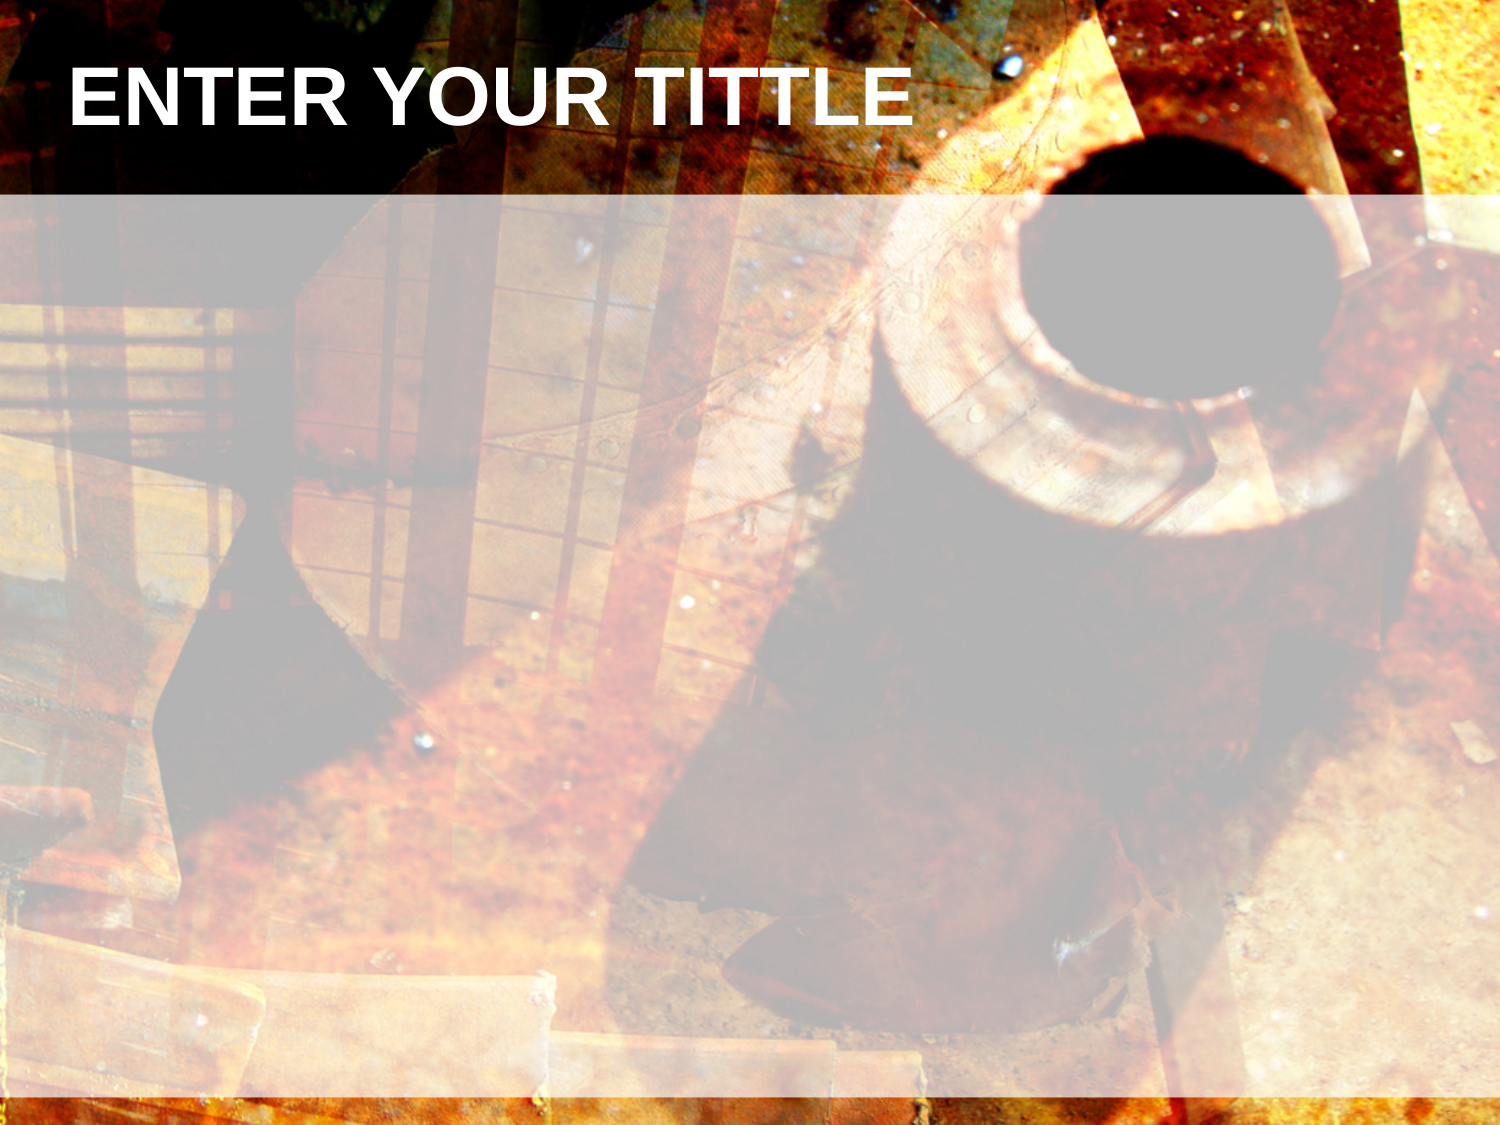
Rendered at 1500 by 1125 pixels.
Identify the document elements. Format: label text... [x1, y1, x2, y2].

text_box ENTER YOUR TITTLE [53, 35, 1084, 150]
picture [0, 0, 1500, 1125]
